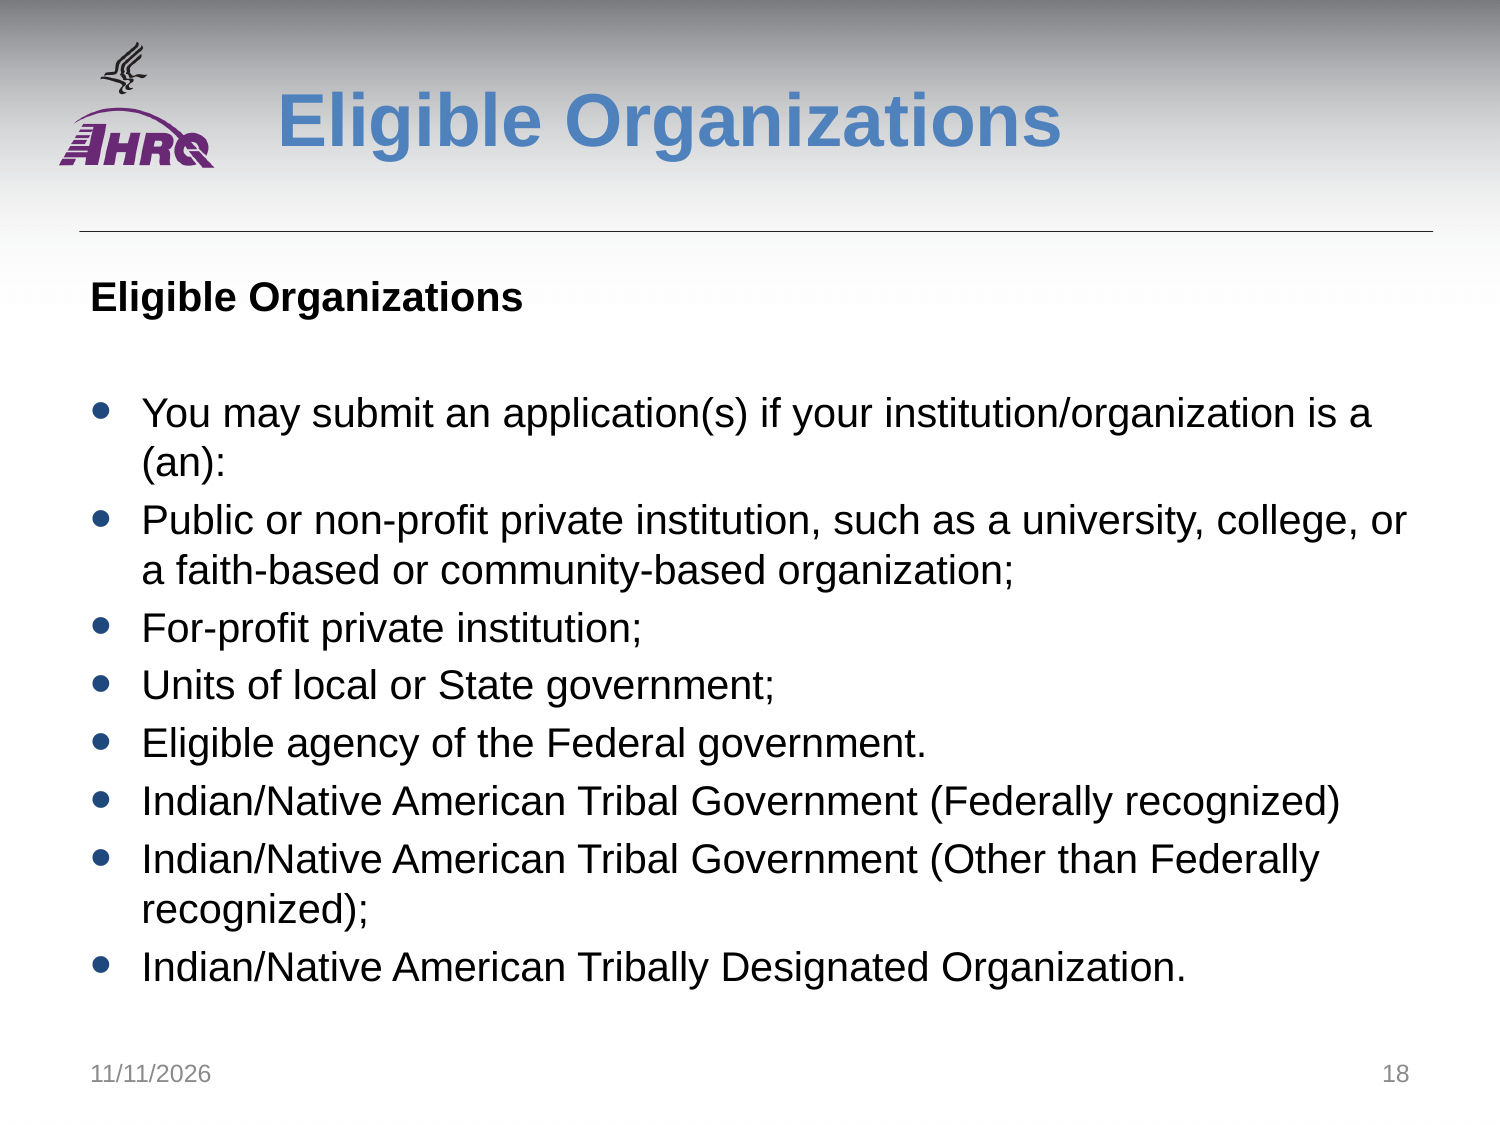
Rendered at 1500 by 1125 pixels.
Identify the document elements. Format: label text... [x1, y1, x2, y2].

title Eligible Organizations [262, 45, 1425, 188]
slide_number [75, 1042, 425, 1103]
slide_number 18 [1074, 1042, 1425, 1103]
list Eligible Organizations You may submit an application(s) if your institution/organization is a (an): Public or non-profit private institution, such as a university, college, or a faith-based or community-based organization; For-profit private institution; Units of local or State government; Eligible agency of the Federal government. Indian/Native American Tribal Government (Federally recognized) Indian/Native American Tribal Government (Other than Federally recognized); Indian/Native American Tribally Designated Organization. [75, 262, 1425, 1005]
picture [0, 0, 1500, 1125]
